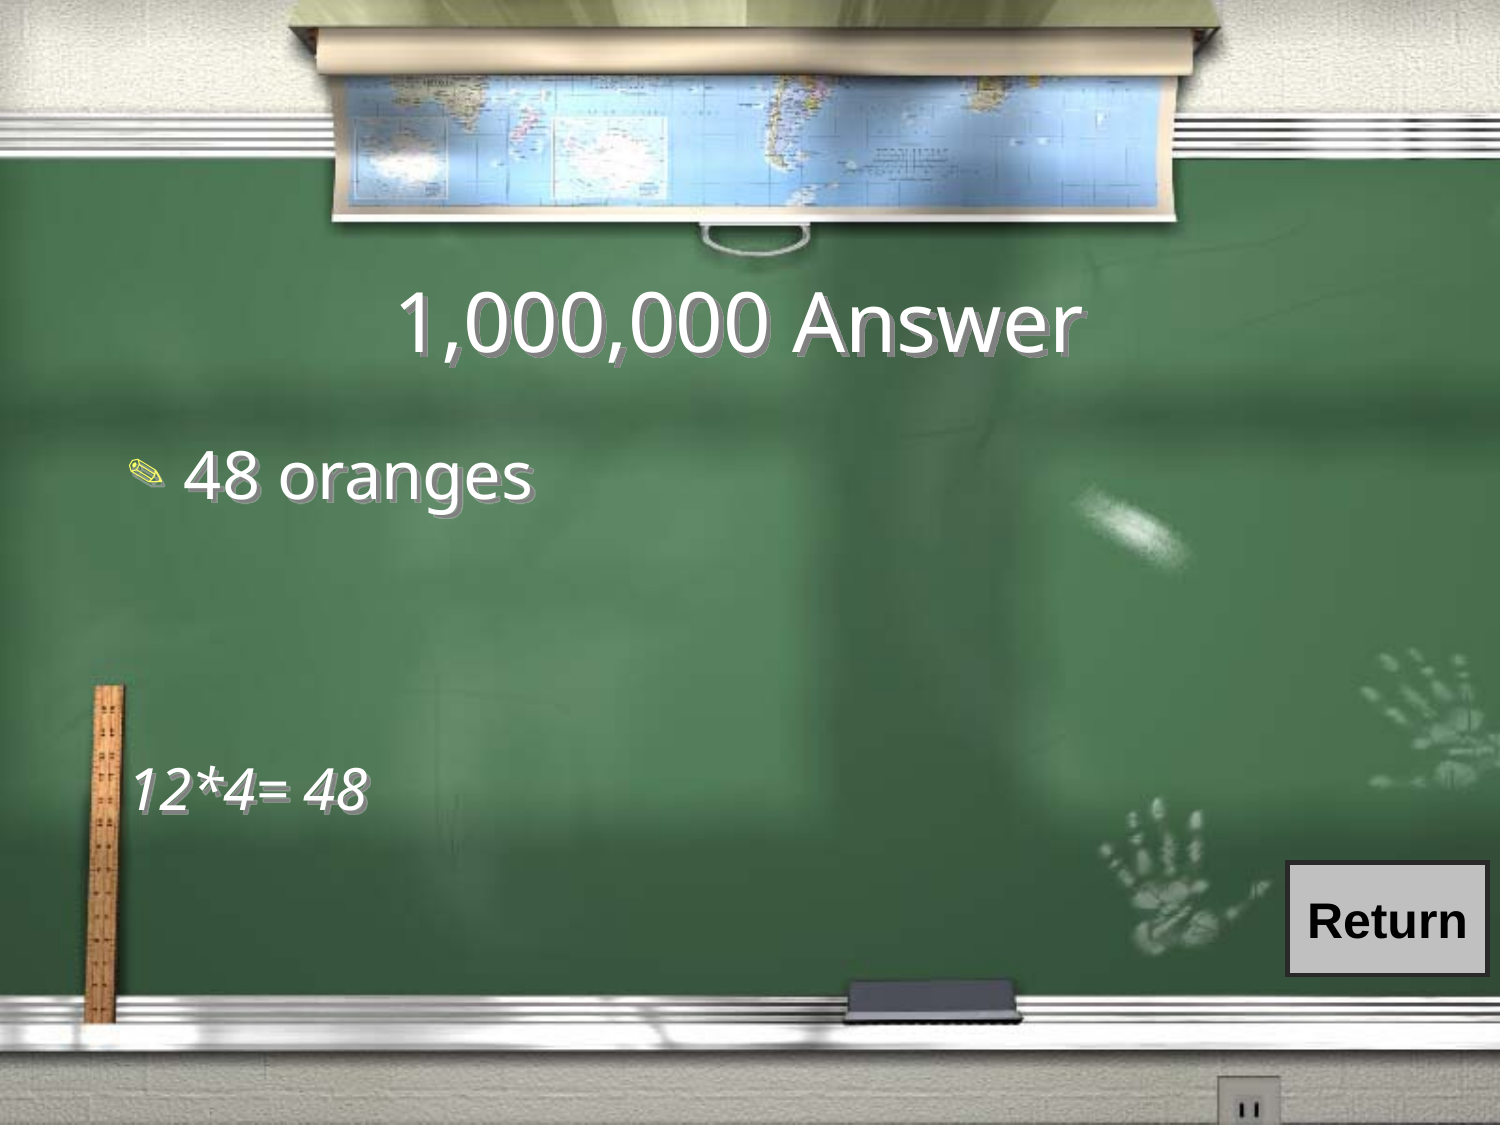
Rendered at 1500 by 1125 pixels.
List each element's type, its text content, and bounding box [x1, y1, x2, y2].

list 48 oranges 12*4= 48 [112, 424, 1388, 1001]
text_box Return [1287, 862, 1488, 976]
title 1,000,000 Answer [112, 224, 1388, 413]
picture [0, 0, 1500, 1125]
